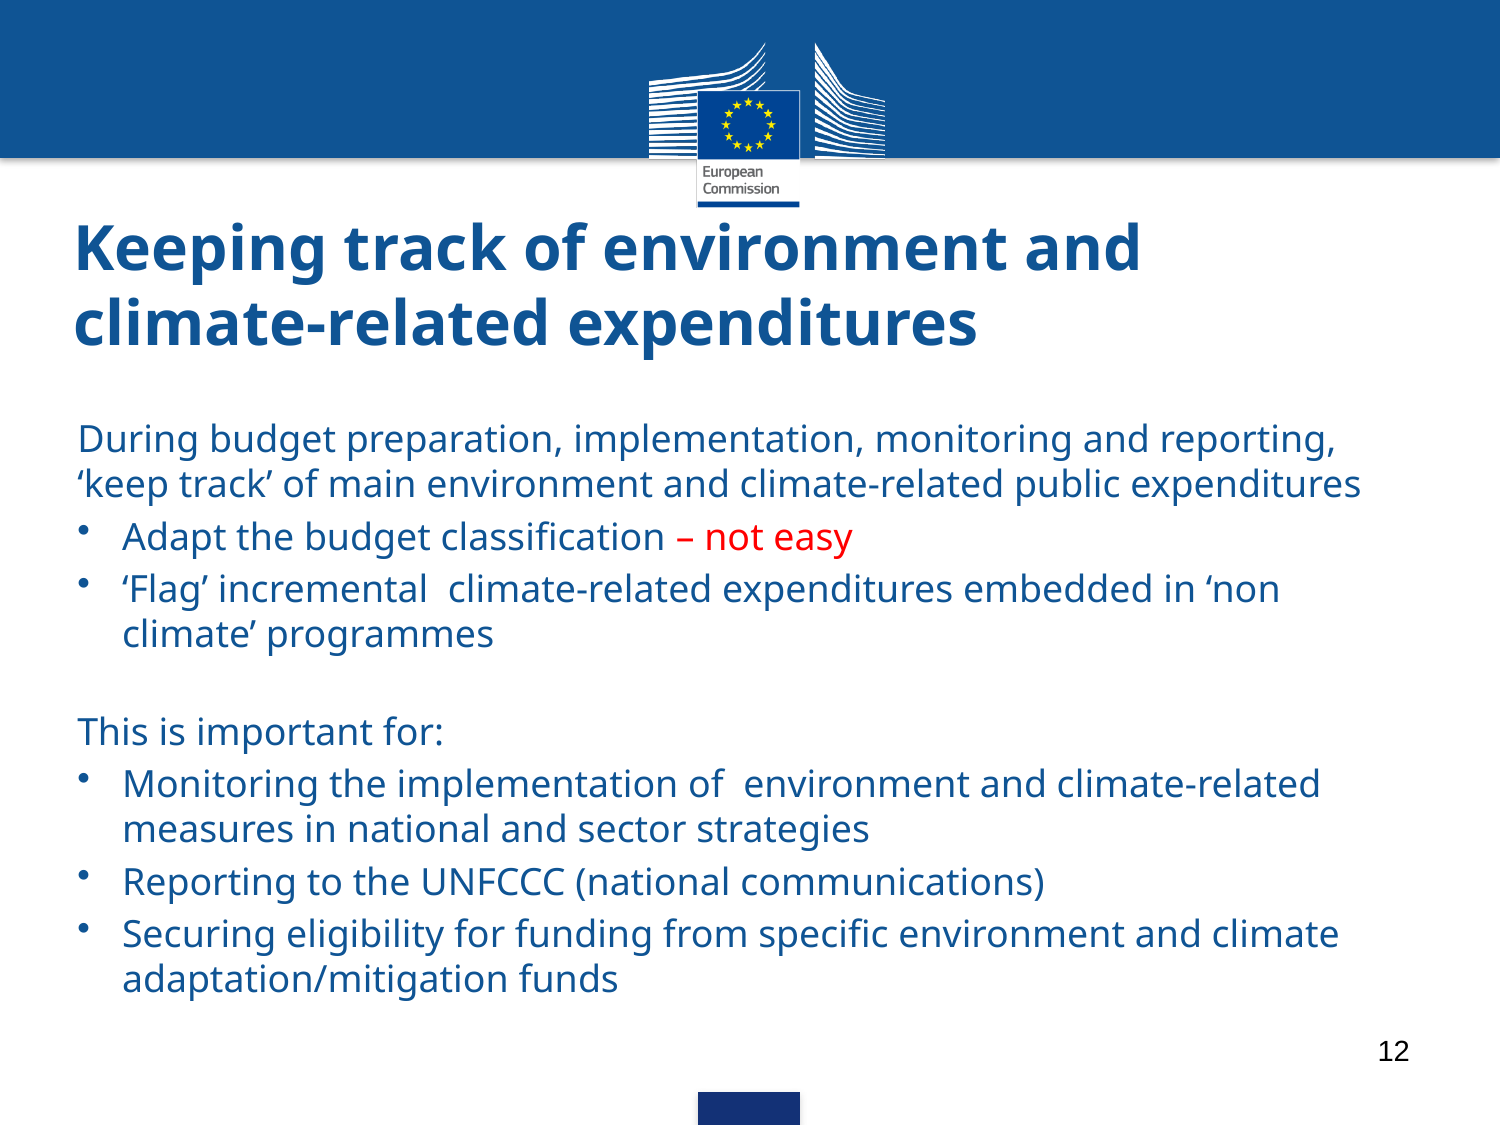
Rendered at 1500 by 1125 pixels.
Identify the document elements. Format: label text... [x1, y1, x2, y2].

text_box During budget preparation, implementation, monitoring and reporting, ‘keep track’ of main environment and climate-related public expenditures Adapt the budget classification – not easy ‘Flag’ incremental climate-related expenditures embedded in ‘non climate’ programmes This is important for: Monitoring the implementation of environment and climate-related measures in national and sector strategies Reporting to the UNFCCC (national communications) Securing eligibility for funding from specific environment and climate adaptation/mitigation funds [62, 407, 1388, 1008]
title Keeping track of environment and climate-related expenditures [0, 181, 1350, 385]
picture [649, 42, 885, 181]
slide_number 12 [1074, 1024, 1426, 1103]
